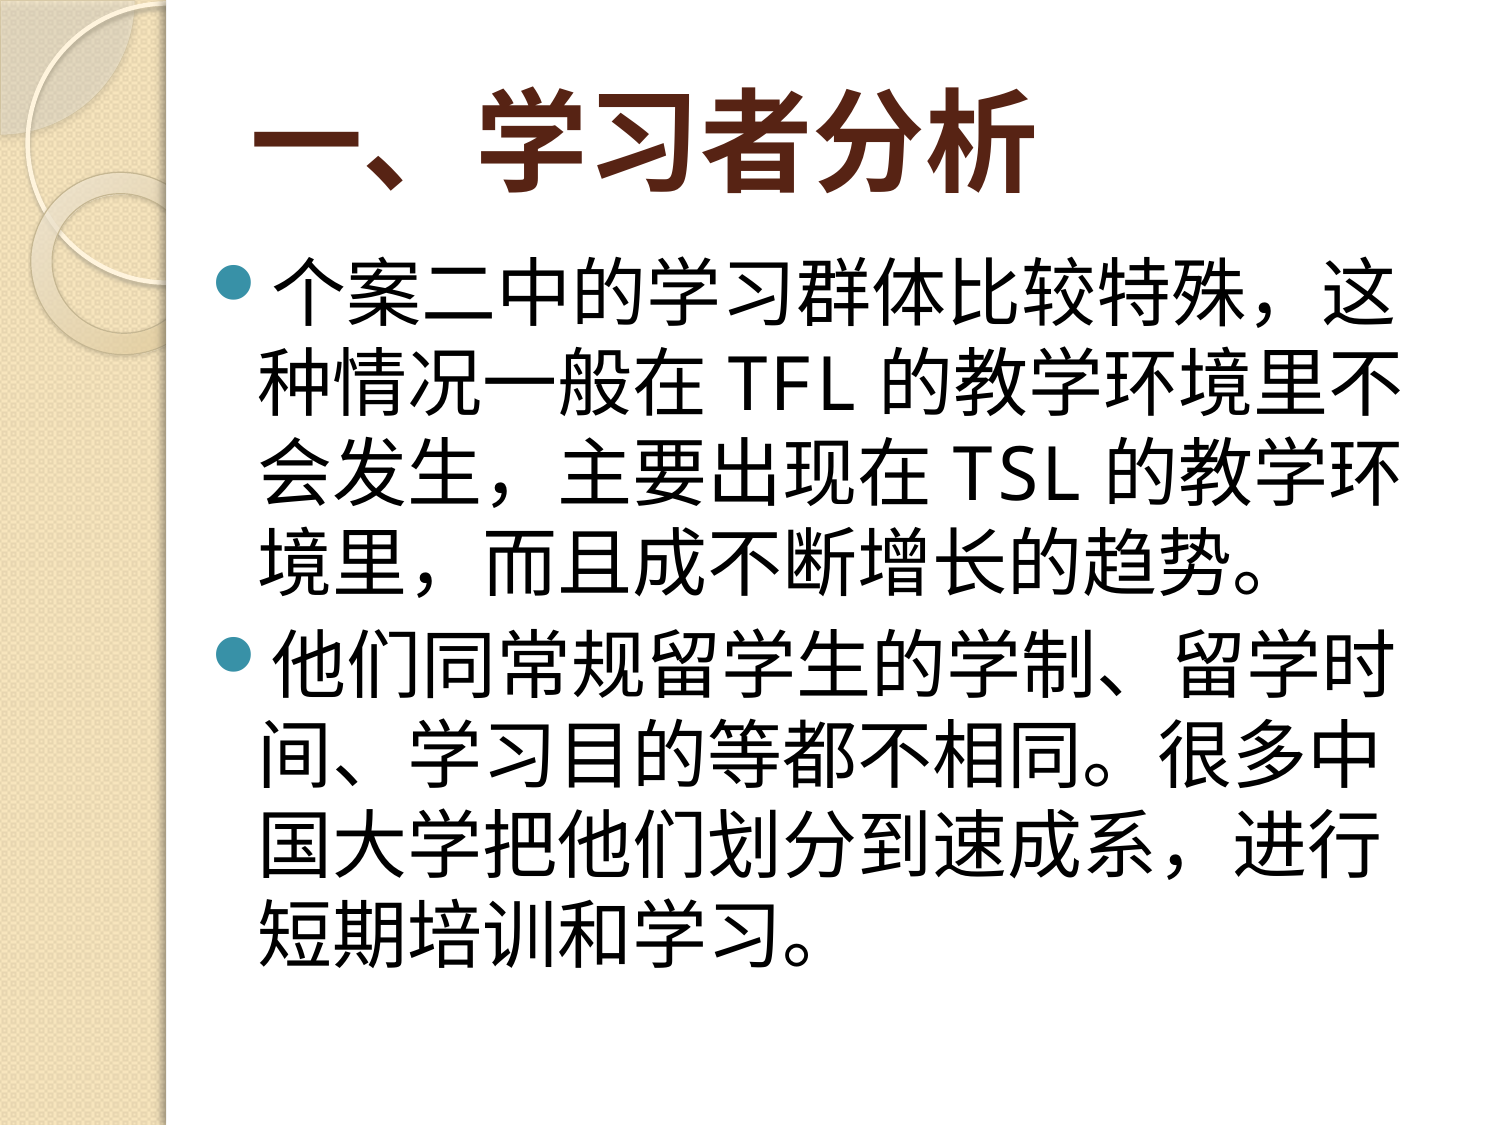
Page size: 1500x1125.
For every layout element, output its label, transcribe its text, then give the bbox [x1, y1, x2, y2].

list 个案二中的学习群体比较特殊，这种情况一般在TFL的教学环境里不会发生，主要出现在TSL的教学环境里，而且成不断增长的趋势。 他们同常规留学生的学制、留学时间、学习目的等都不相同。很多中国大学把他们划分到速成系，进行短期培训和学习。 [183, 237, 1466, 1059]
title 一、学习者分析 [235, 45, 1466, 233]
